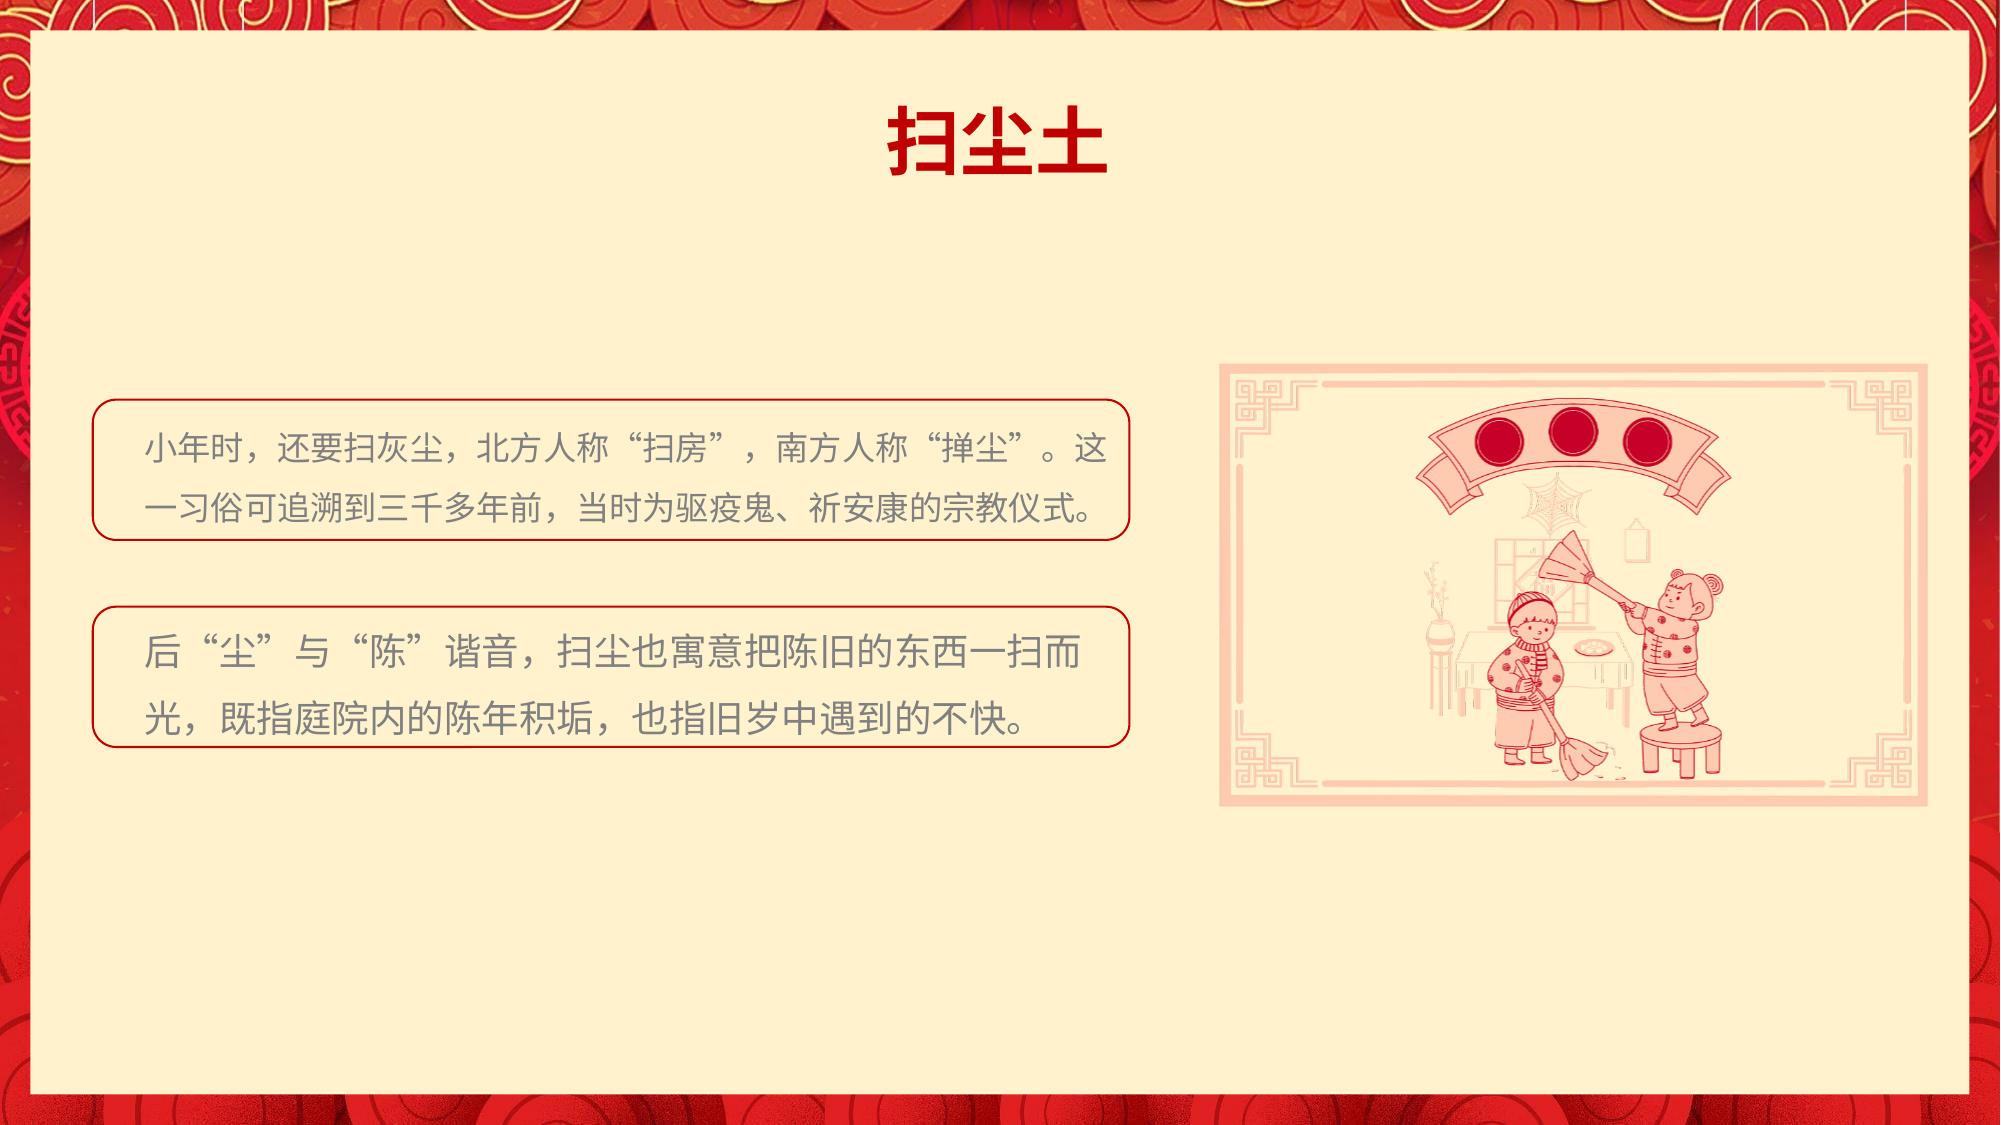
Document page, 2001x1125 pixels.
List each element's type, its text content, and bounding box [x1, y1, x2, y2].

picture [0, 0, 2000, 1125]
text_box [92, 277, 1984, 893]
text_box 扫尘土 [870, 86, 1130, 192]
